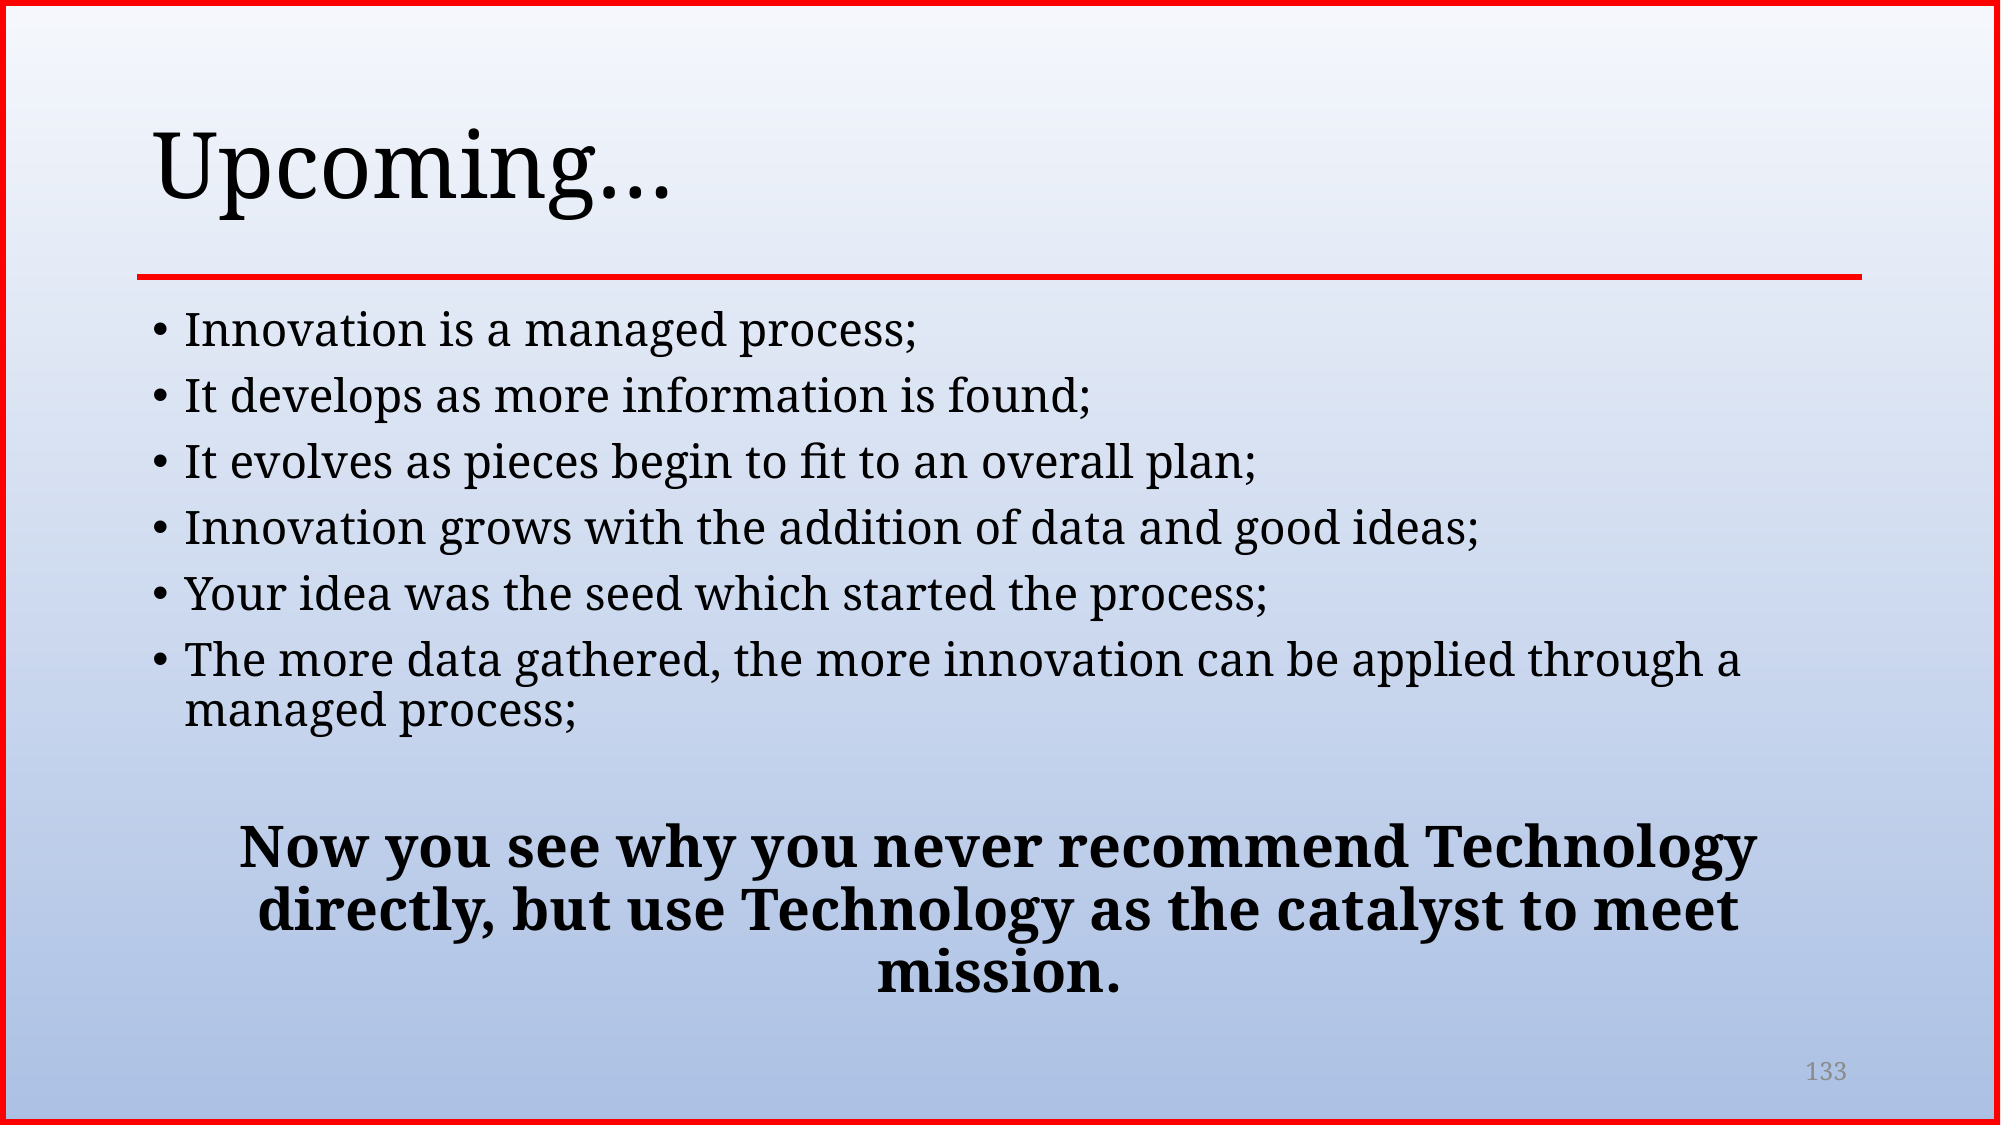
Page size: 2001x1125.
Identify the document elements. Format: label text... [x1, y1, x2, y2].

title Upcoming… [137, 59, 1863, 278]
list Innovation is a managed process; It develops as more information is found; It evolves as pieces begin to fit to an overall plan; Innovation grows with the addition of data and good ideas; Your idea was the seed which started the process; The more data gathered, the more innovation can be applied through a managed process; Now you see why you never recommend Technology directly, but use Technology as the catalyst to meet mission. [137, 299, 1863, 1014]
slide_number 133 [1412, 1042, 1863, 1103]
